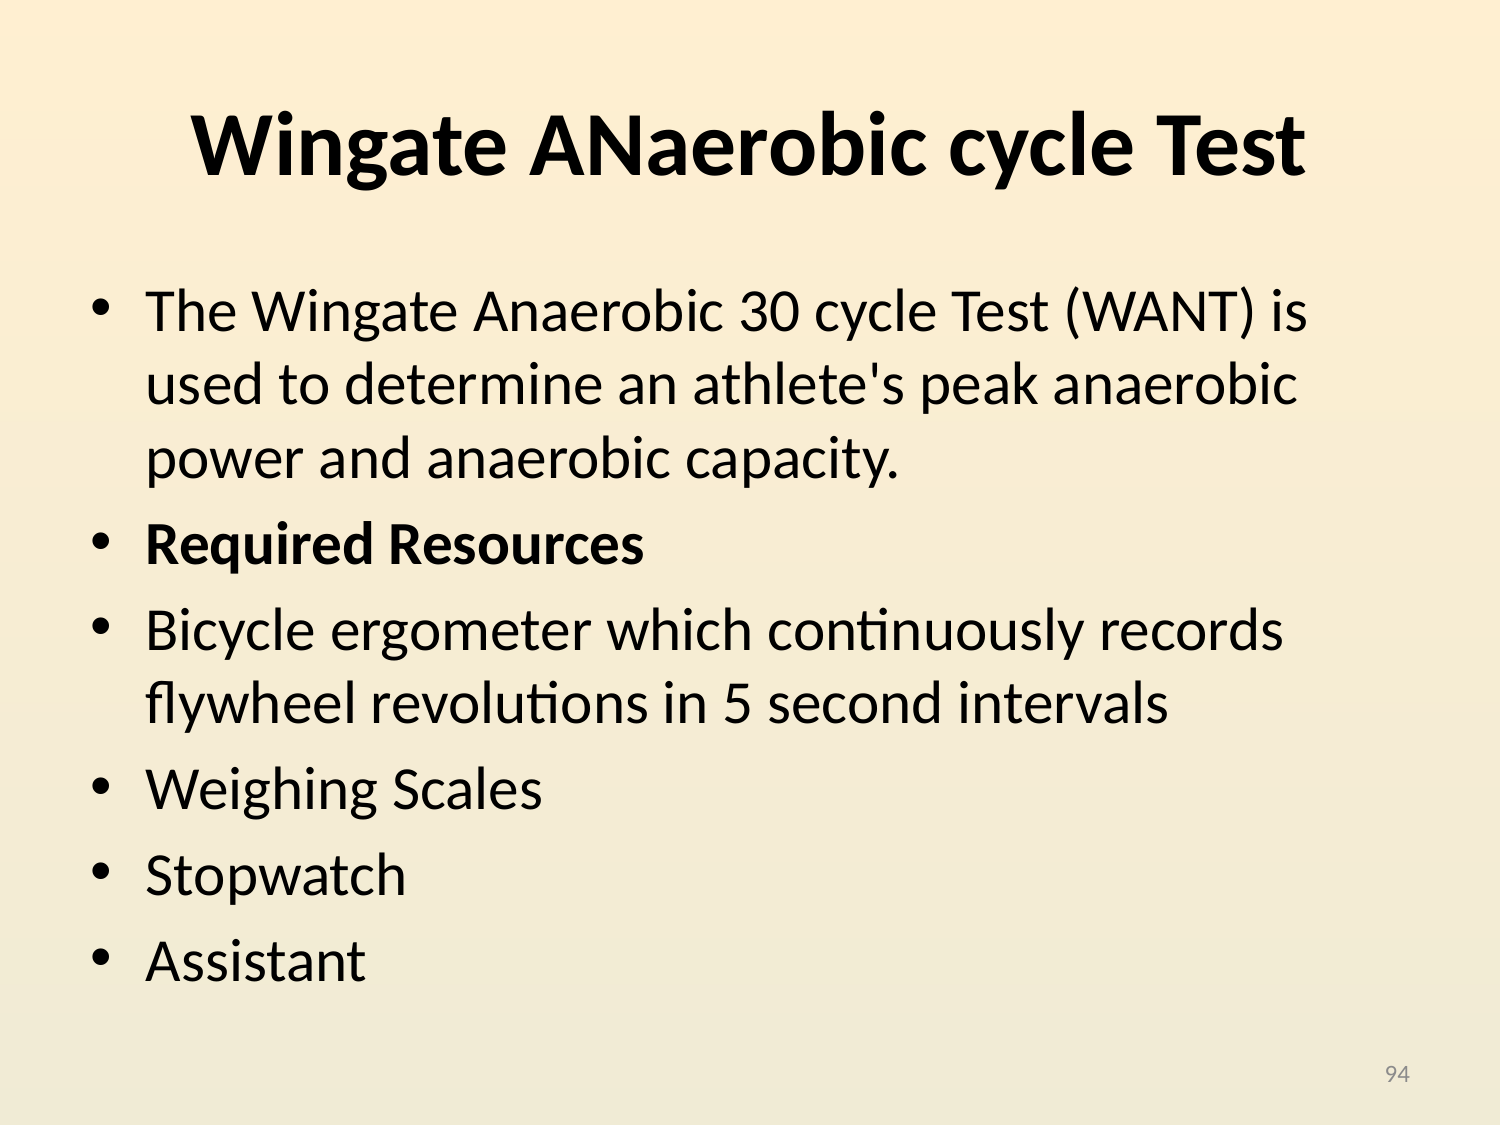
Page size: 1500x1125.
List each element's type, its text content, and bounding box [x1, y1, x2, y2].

slide_number 94 [1074, 1042, 1425, 1103]
title Wingate ANaerobic cycle Test [75, 45, 1425, 233]
list The Wingate Anaerobic 30 cycle Test (WANT) is used to determine an athlete's peak anaerobic power and anaerobic capacity. Required Resources Bicycle ergometer which continuously records flywheel revolutions in 5 second intervals Weighing Scales Stopwatch Assistant [75, 262, 1425, 1005]
